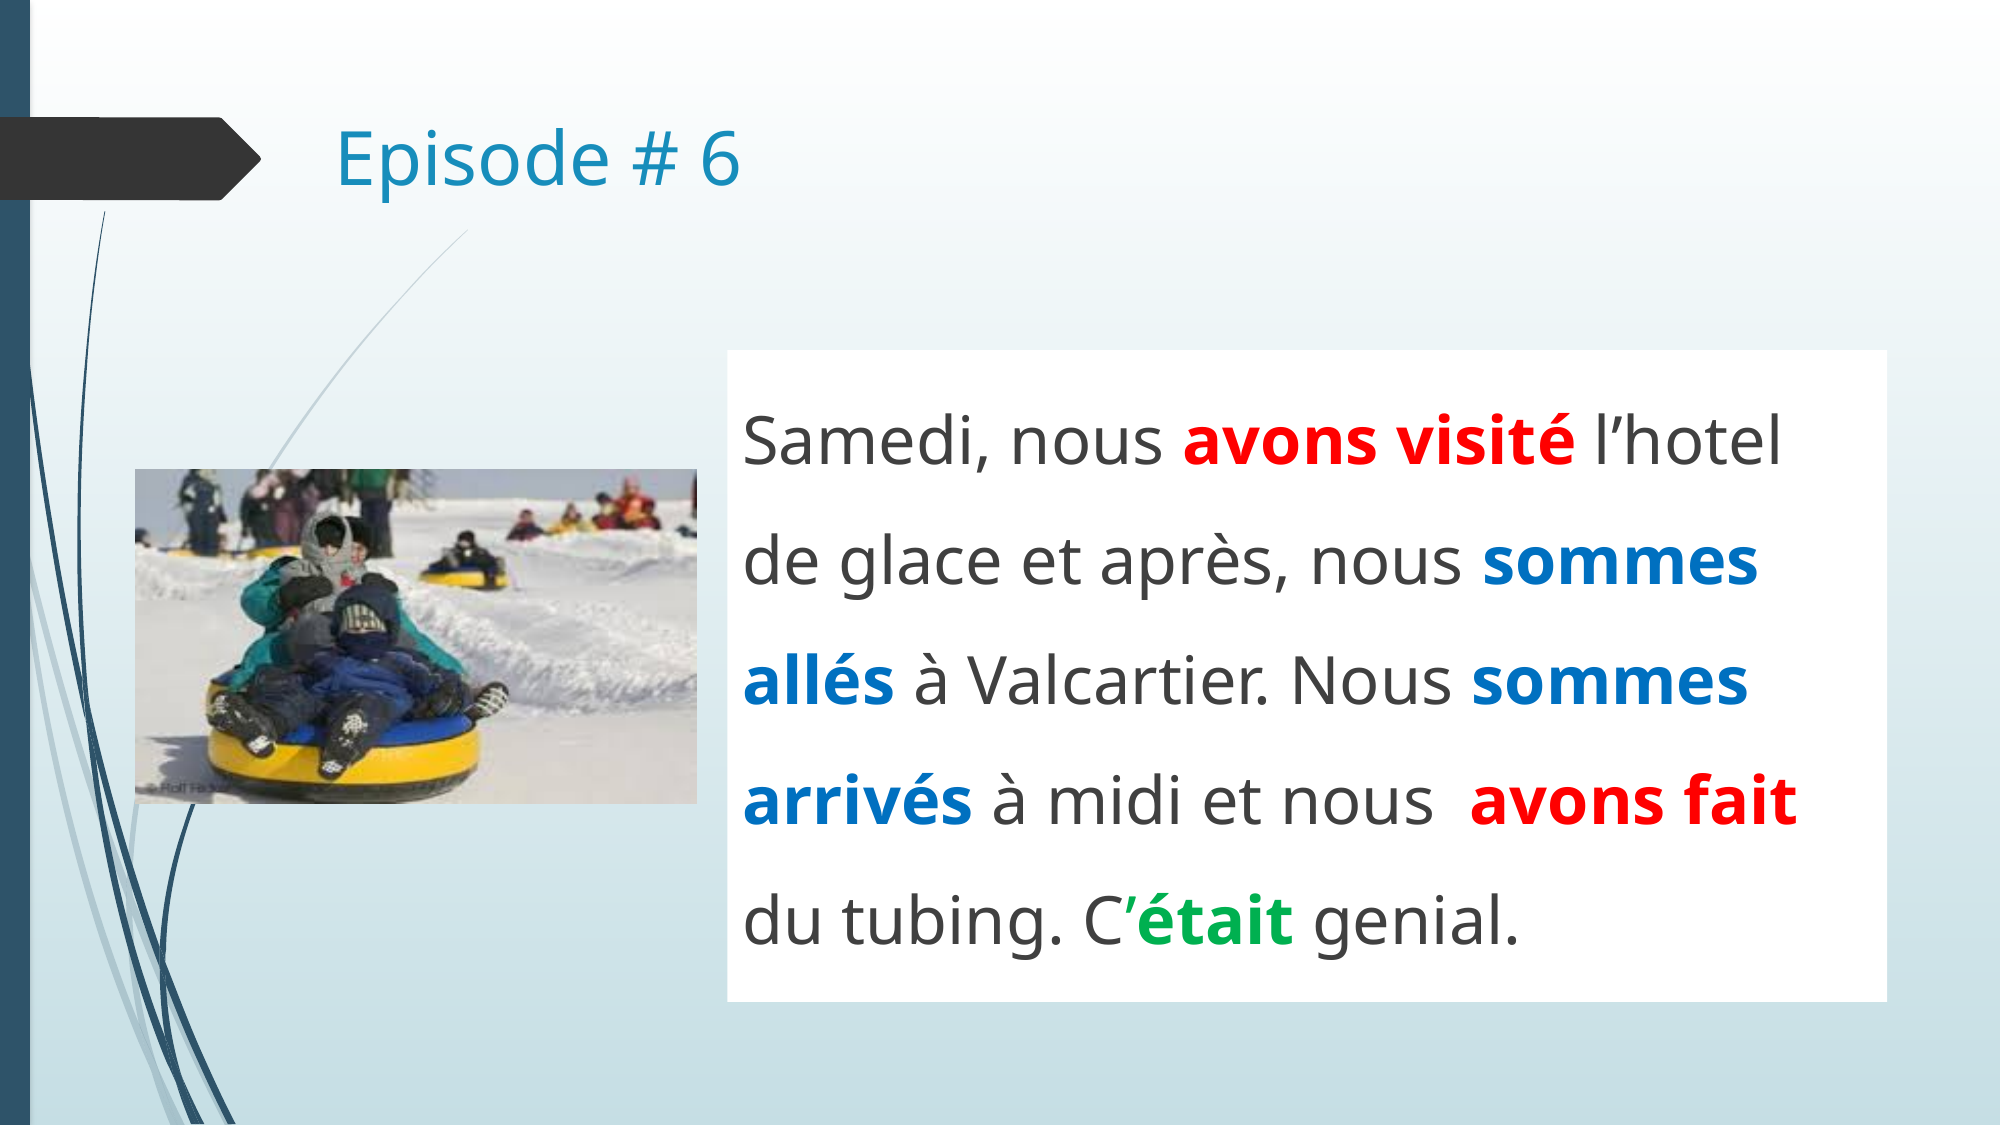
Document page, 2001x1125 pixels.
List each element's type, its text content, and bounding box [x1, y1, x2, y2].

title Episode # 6 [319, 102, 1888, 313]
list Samedi, nous avons visité l’hotel de glace et après, nous sommes allés à Valcartier. Nous sommes arrivés à midi et nous avons fait du tubing. C’était genial. [727, 350, 1888, 1002]
picture [135, 469, 697, 805]
